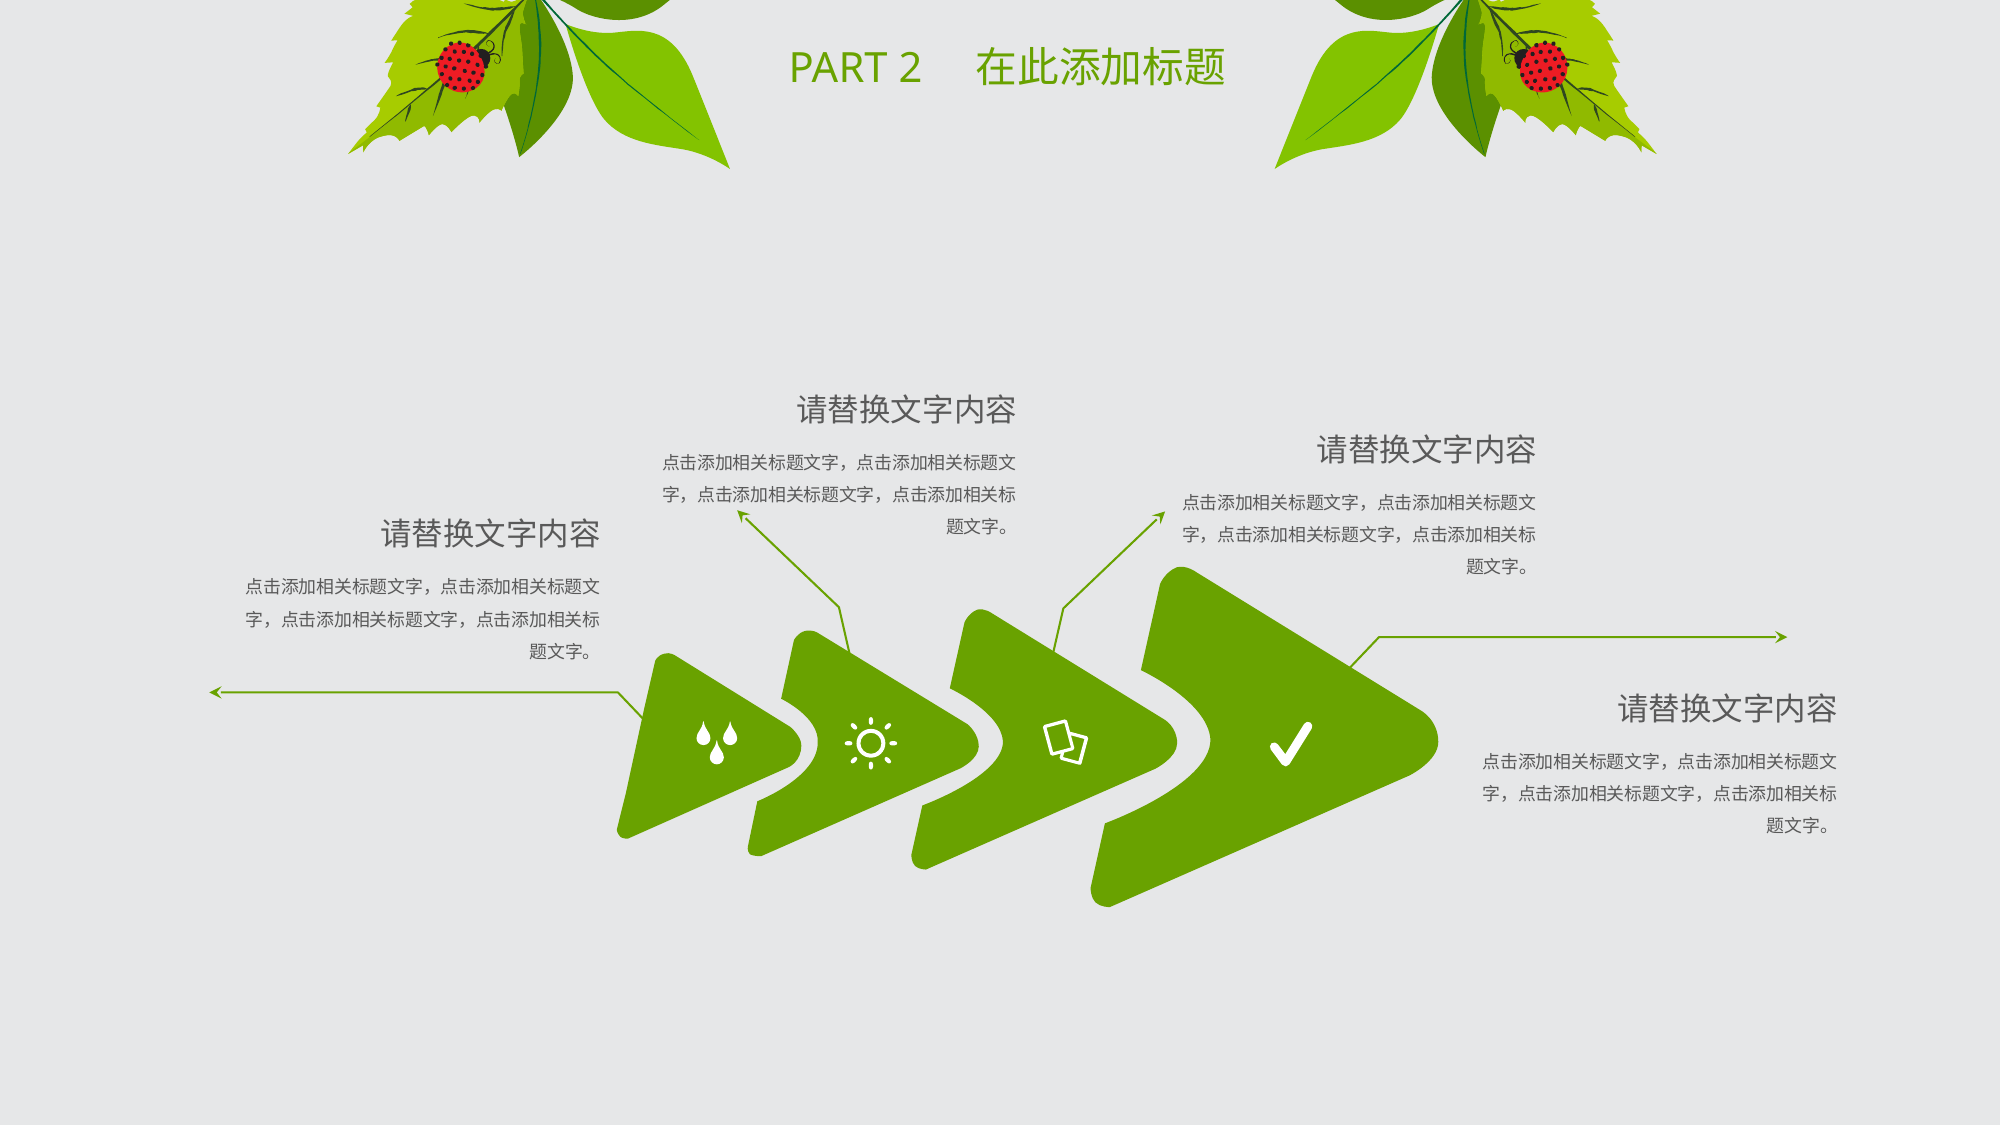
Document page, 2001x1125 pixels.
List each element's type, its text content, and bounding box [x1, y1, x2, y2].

text_box 请替换文字内容 [1123, 421, 1538, 477]
text_box 请替换文字内容 [603, 381, 1017, 437]
text_box [1109, 511, 1166, 564]
text_box 点击添加相关标题文字，点击添加相关标题文字，点击添加相关标题文字，点击添加相关标题文字。 [244, 565, 601, 656]
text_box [616, 564, 1439, 908]
text_box 点击添加相关标题文字，点击添加相关标题文字，点击添加相关标题文字，点击添加相关标题文字。 [1481, 740, 1838, 831]
text_box 点击添加相关标题文字，点击添加相关标题文字，点击添加相关标题文字，点击添加相关标题文字。 [660, 440, 1017, 531]
text_box 请替换文字内容 [187, 505, 601, 561]
text_box [209, 686, 616, 739]
text_box 请替换文字内容 [1439, 680, 1838, 736]
text_box [751, 531, 794, 564]
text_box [364, 0, 1641, 176]
text_box 点击添加相关标题文字，点击添加相关标题文字，点击添加相关标题文字，点击添加相关标题文字。 [1180, 481, 1537, 571]
text_box [1439, 630, 1788, 677]
